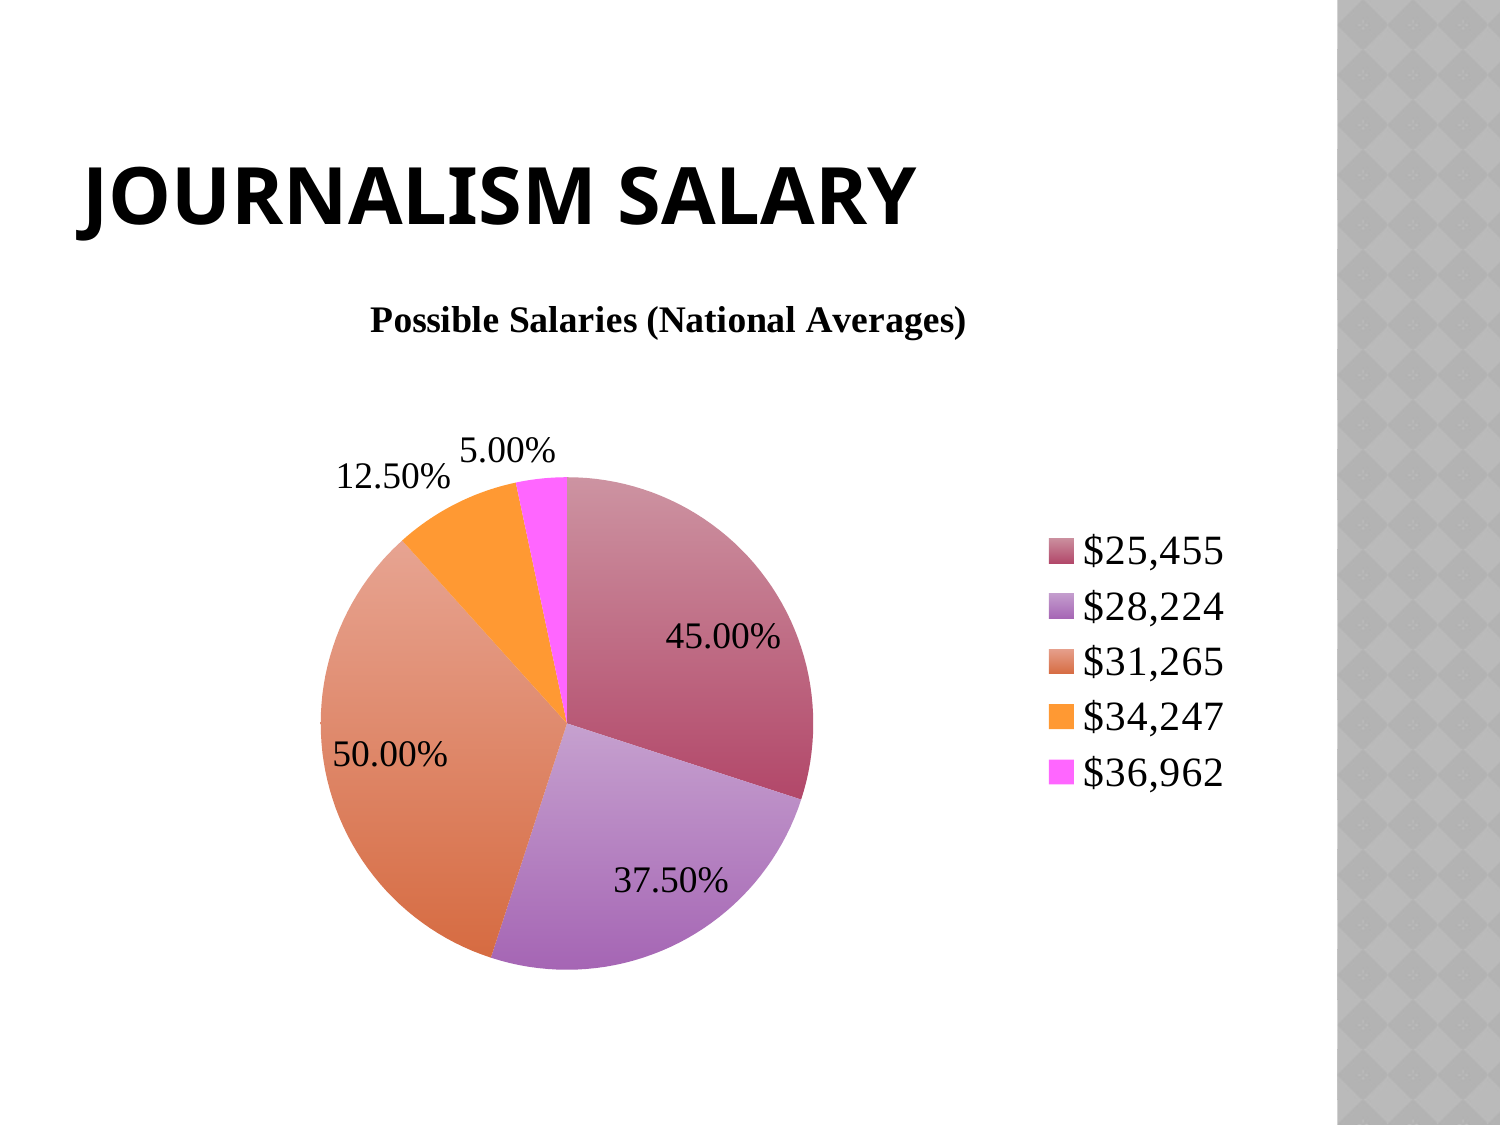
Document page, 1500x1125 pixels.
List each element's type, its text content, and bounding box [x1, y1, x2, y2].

chart [74, 263, 1263, 1060]
title Journalism Salary [75, 52, 1263, 240]
